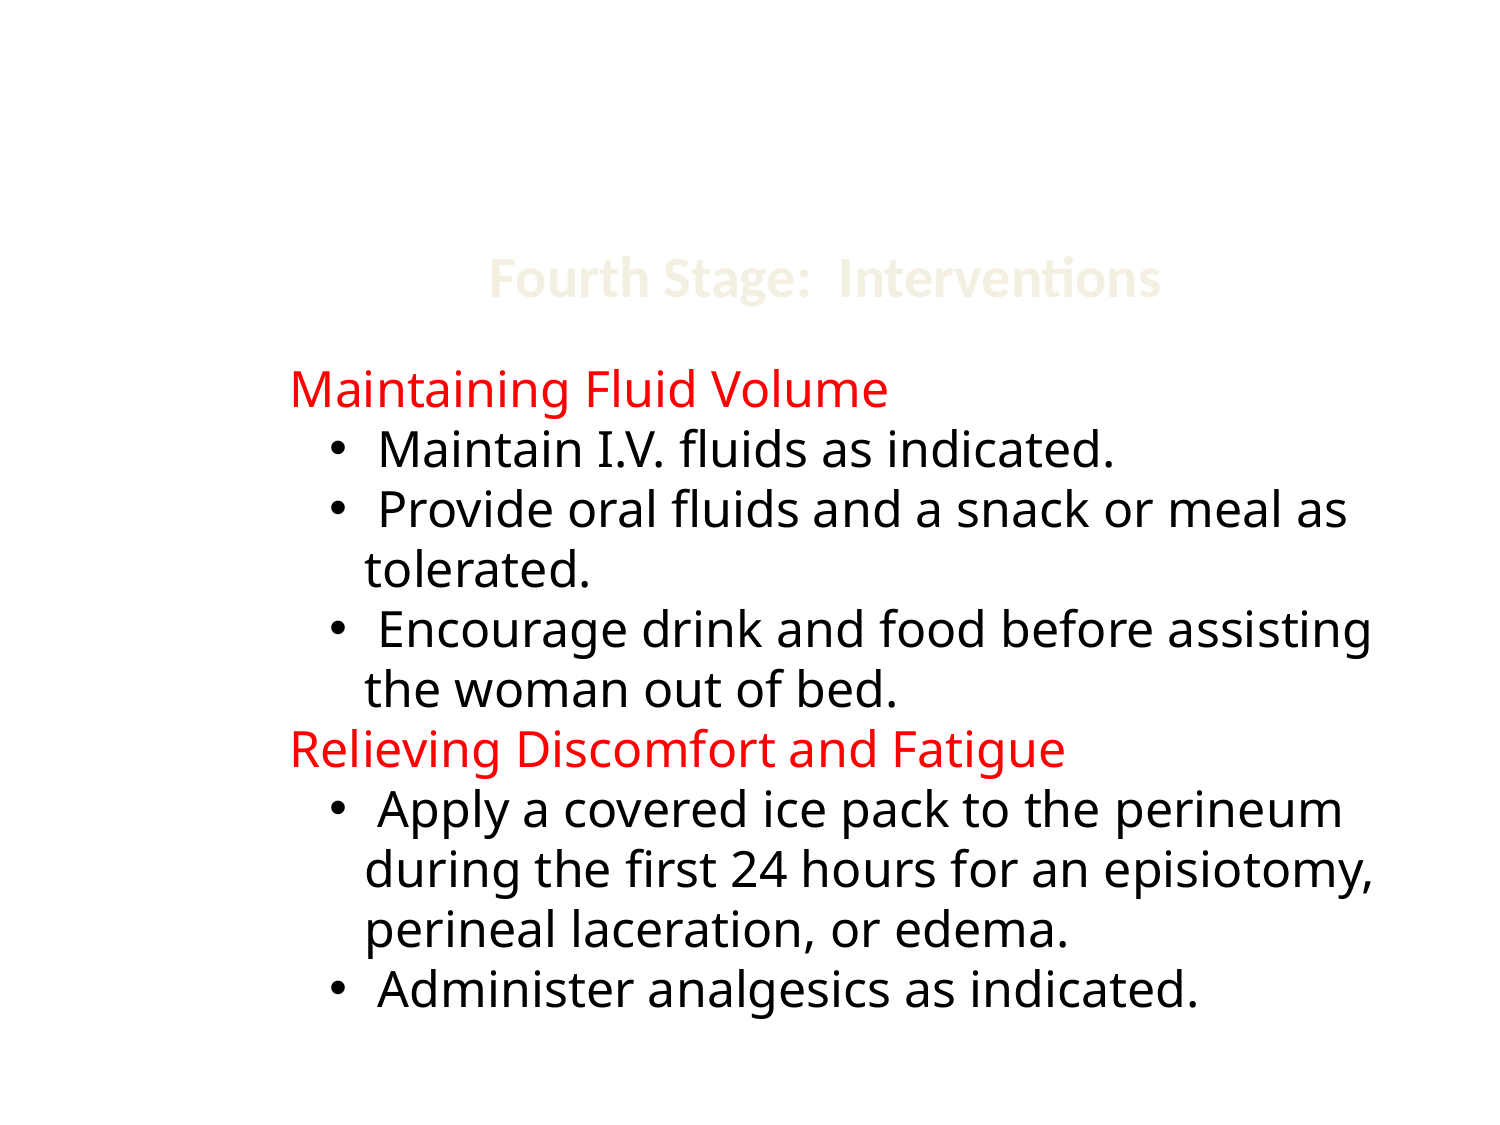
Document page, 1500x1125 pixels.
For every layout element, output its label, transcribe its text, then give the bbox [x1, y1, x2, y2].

subtitle Fourth Stage: Interventions [225, 149, 1440, 613]
text_box Maintaining Fluid Volume Maintain I.V. fluids as indicated. Provide oral fluids and a snack or meal as tolerated. Encourage drink and food before assisting the woman out of bed. Relieving Discomfort and Fatigue Apply a covered ice pack to the perineum during the first 24 hours for an episiotomy, perineal laceration, or edema. Administer analgesics as indicated. [274, 349, 1413, 1025]
